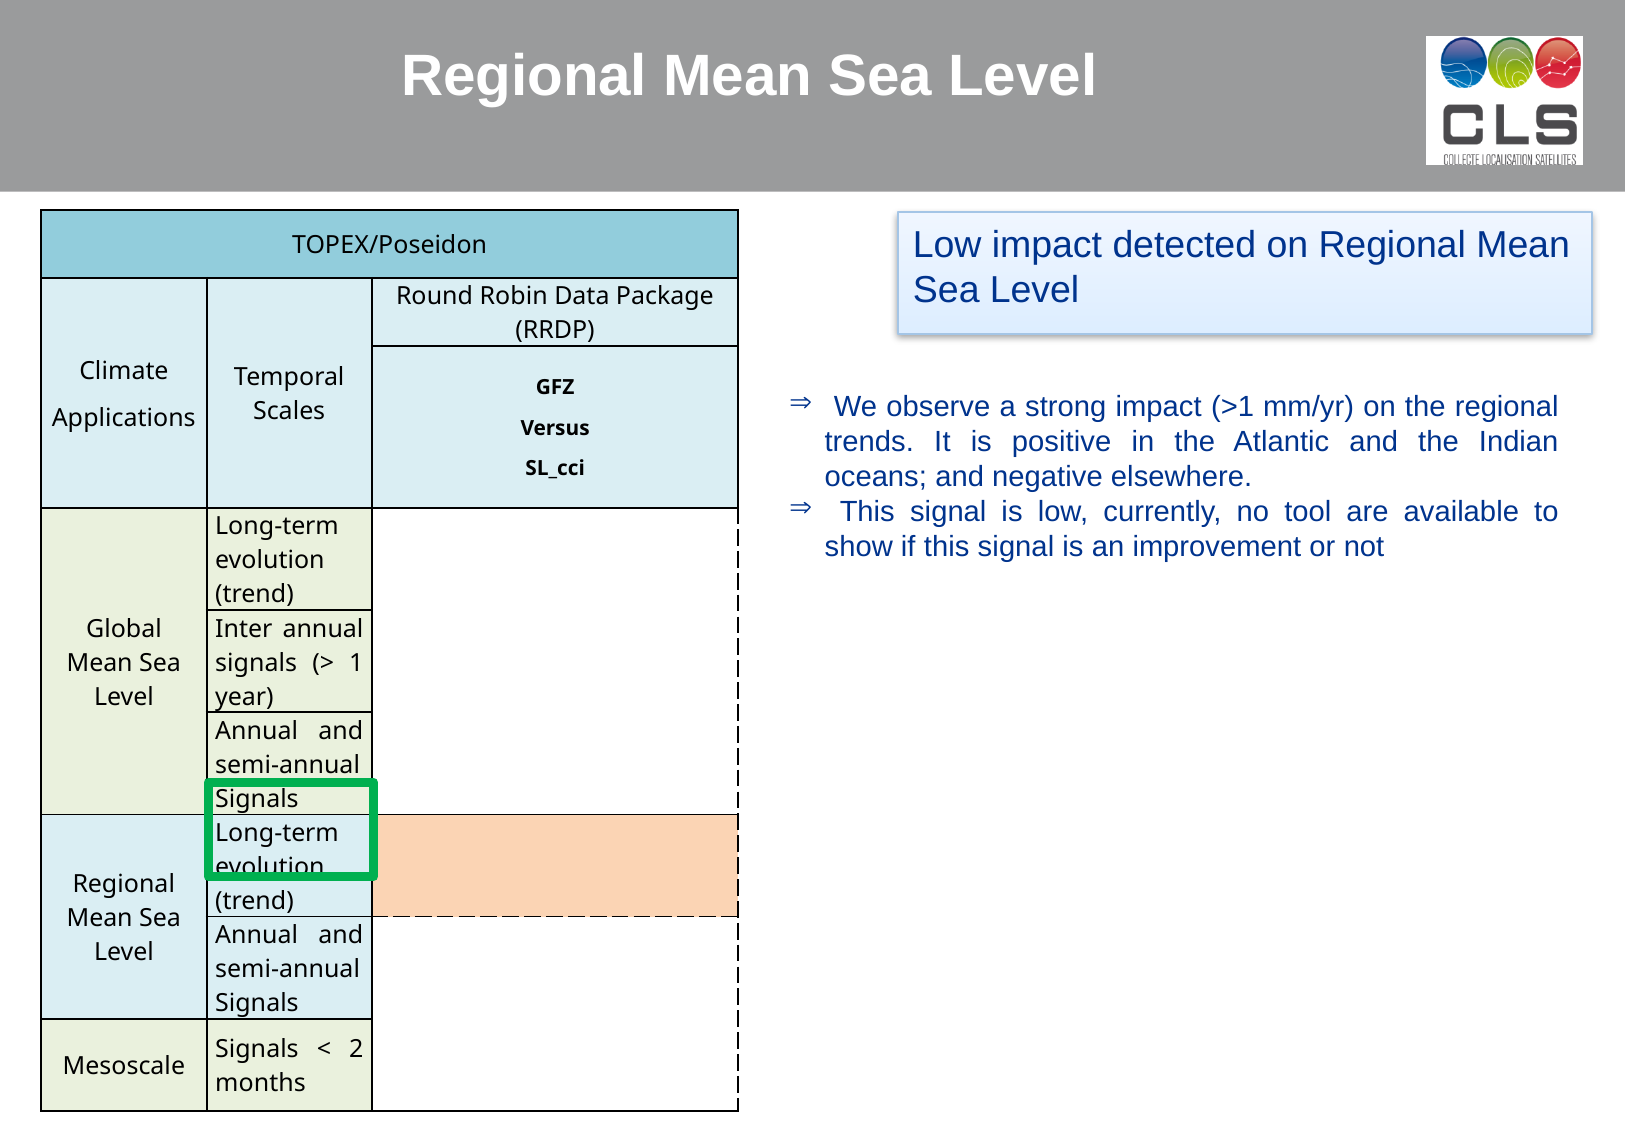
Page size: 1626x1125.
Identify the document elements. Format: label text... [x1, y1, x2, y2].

text_box Low impact detected on Regional Mean Sea Level [897, 211, 1593, 335]
table_cell GFZ Versus SL_cci [373, 347, 737, 507]
table_cell Inter annual signals (> 1 year) [208, 611, 371, 711]
table_cell [373, 509, 738, 814]
table_cell Annual and semi-annual Signals [208, 713, 371, 780]
table_cell Annual and semi-annual Signals [208, 917, 371, 1018]
table_cell Long-term evolution (trend) [208, 509, 371, 609]
table_cell Regional Mean Sea Level [42, 815, 206, 1018]
table_cell Round Robin Data Package (RRDP) [373, 279, 737, 345]
table_header TOPEX/Poseidon [42, 211, 737, 277]
text_box Regional Mean Sea Level [386, 40, 1162, 119]
table_cell Temporal Scales [208, 279, 371, 507]
table_cell [373, 917, 738, 1110]
table_cell Long-term evolution (trend) [208, 879, 371, 916]
table_cell Climate Applications [42, 279, 206, 507]
table_cell [373, 815, 738, 917]
text_box We observe a strong impact (>1 mm/yr) on the regional trends. It is positive in the Atlantic and the Indian oceans; and negative elsewhere. This signal is low, currently, no tool are available to show if this signal is an improvement or not [774, 379, 1575, 605]
table_cell Mesoscale [42, 1020, 206, 1110]
table_cell Global Mean Sea Level [42, 509, 206, 814]
text_box [206, 780, 376, 879]
table_cell Signals < 2 months [208, 1020, 371, 1110]
picture [1426, 36, 1583, 165]
